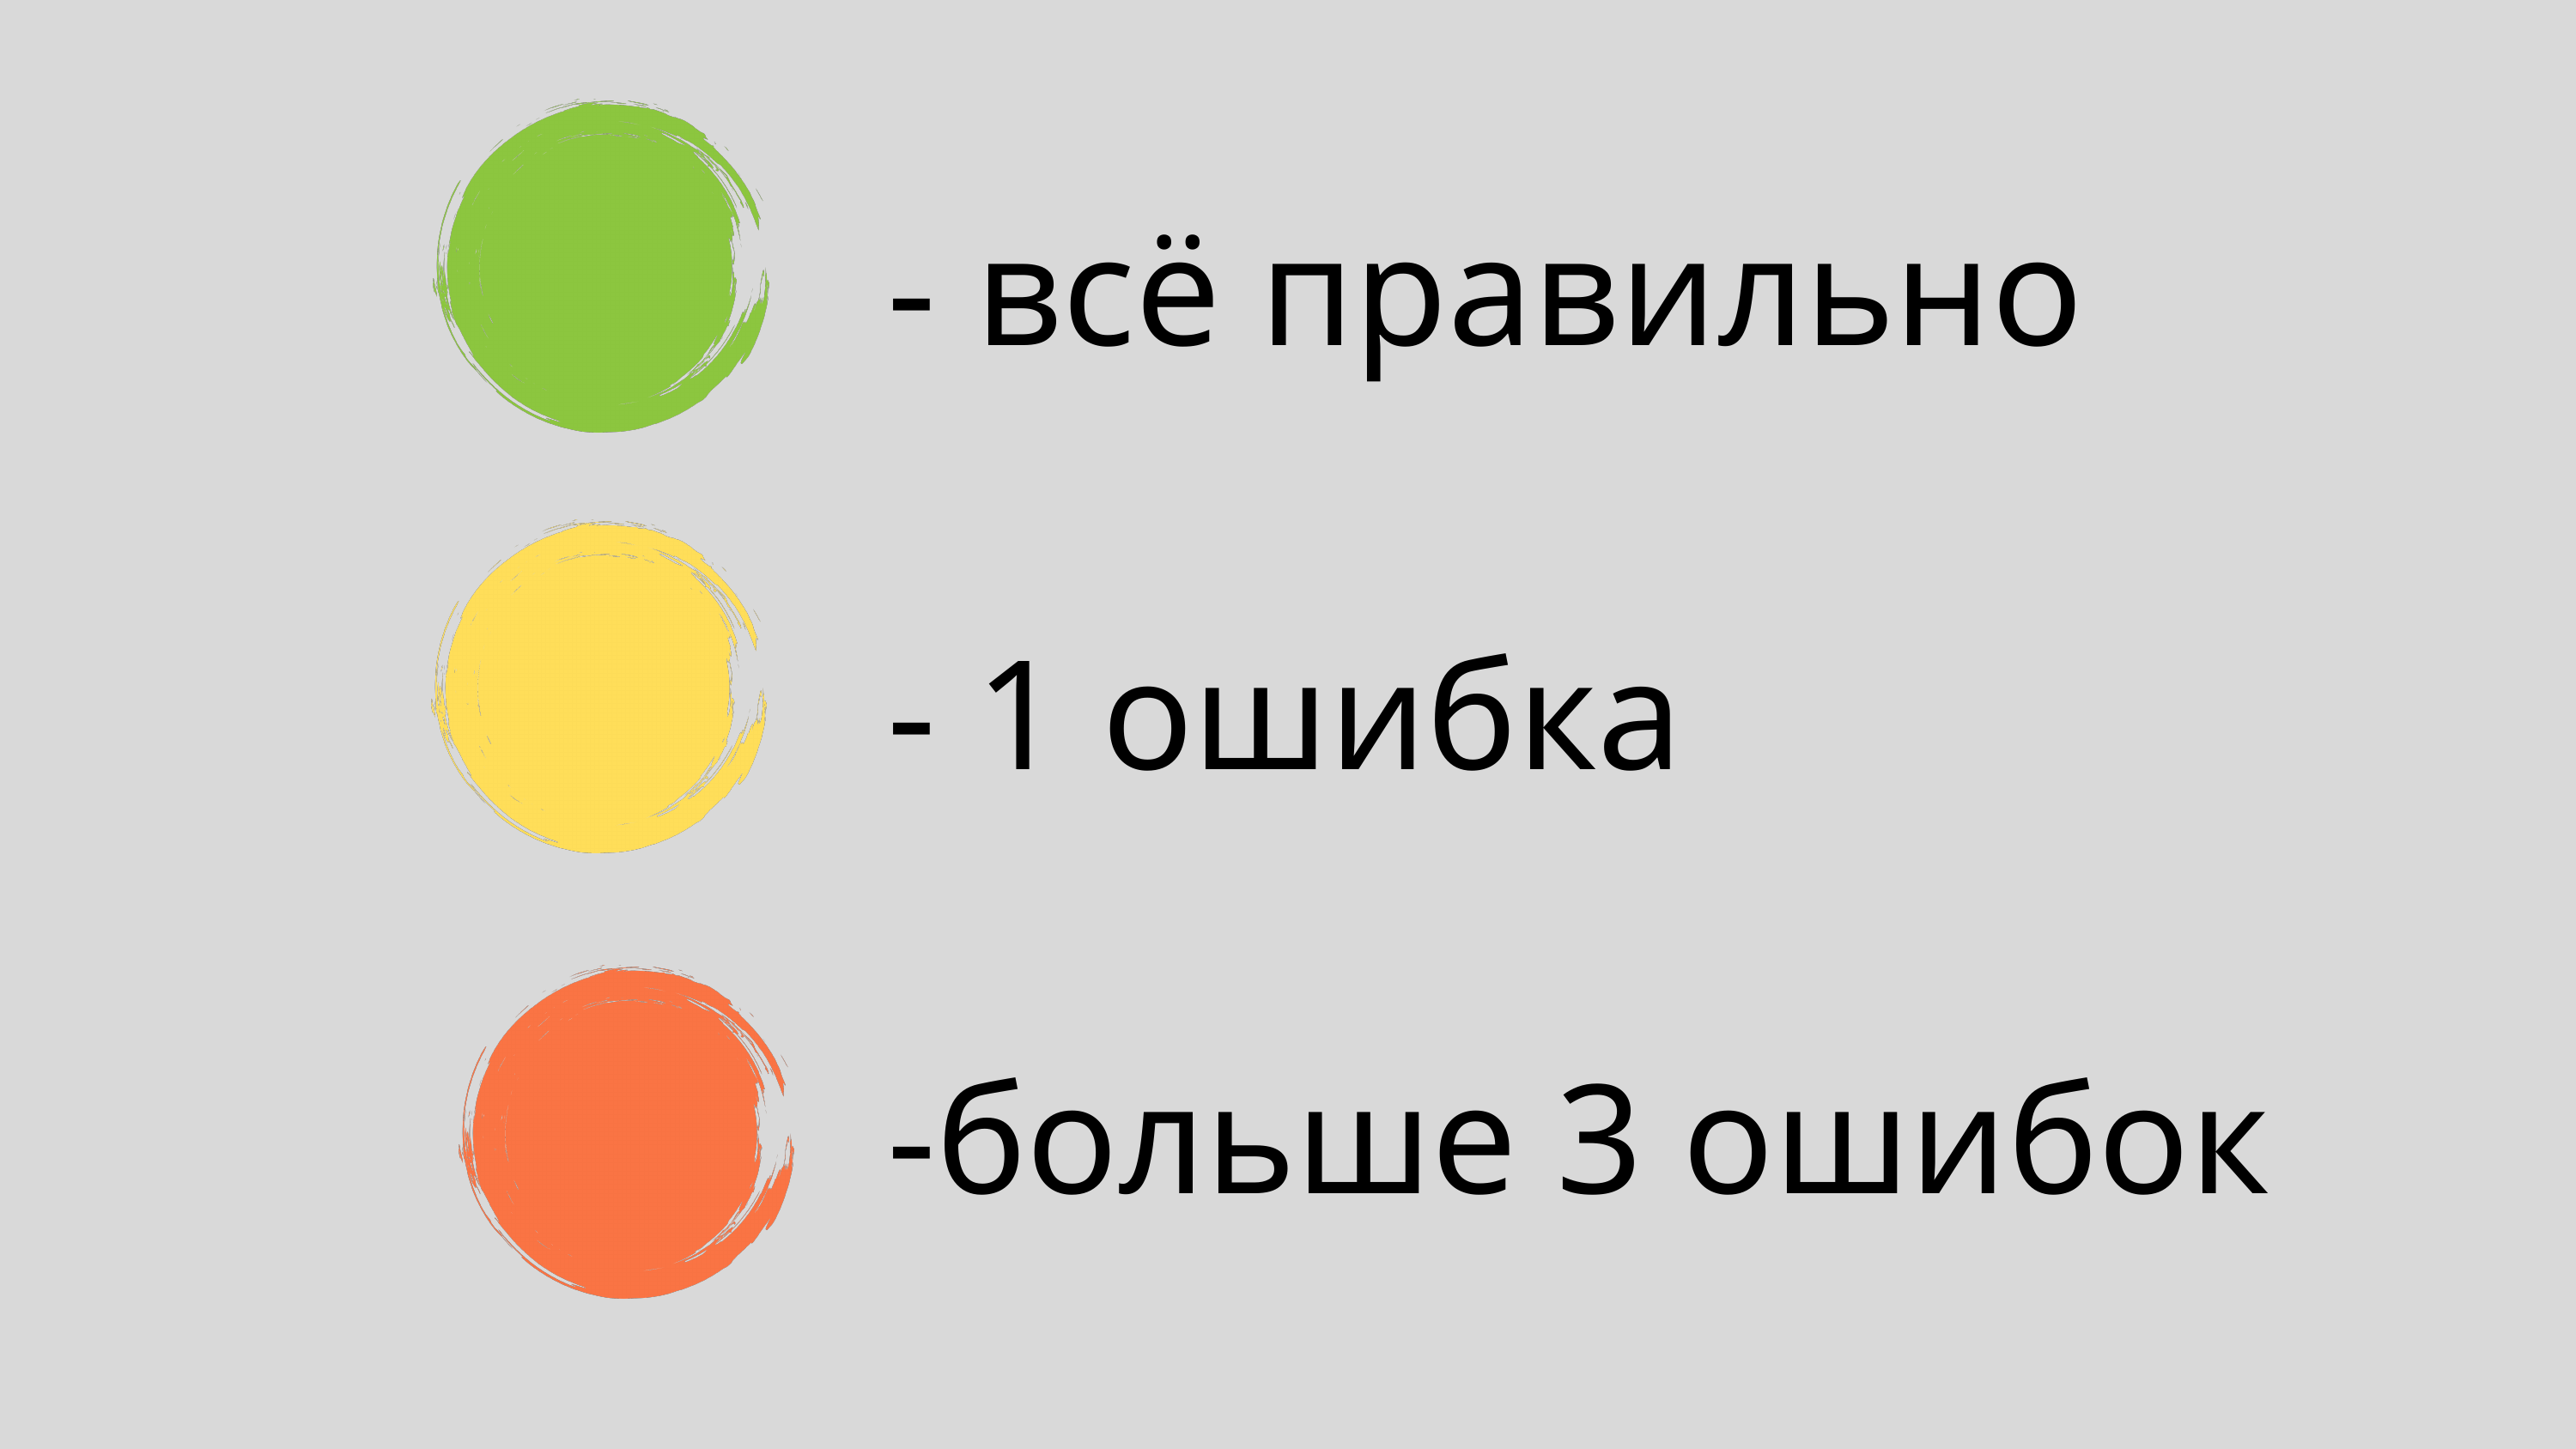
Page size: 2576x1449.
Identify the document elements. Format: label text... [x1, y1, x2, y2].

picture [433, 98, 769, 433]
picture [458, 965, 795, 1300]
picture [430, 519, 768, 854]
text_box - всё правильно - 1 ошибка -больше 3 ошибок [887, 163, 2388, 1224]
